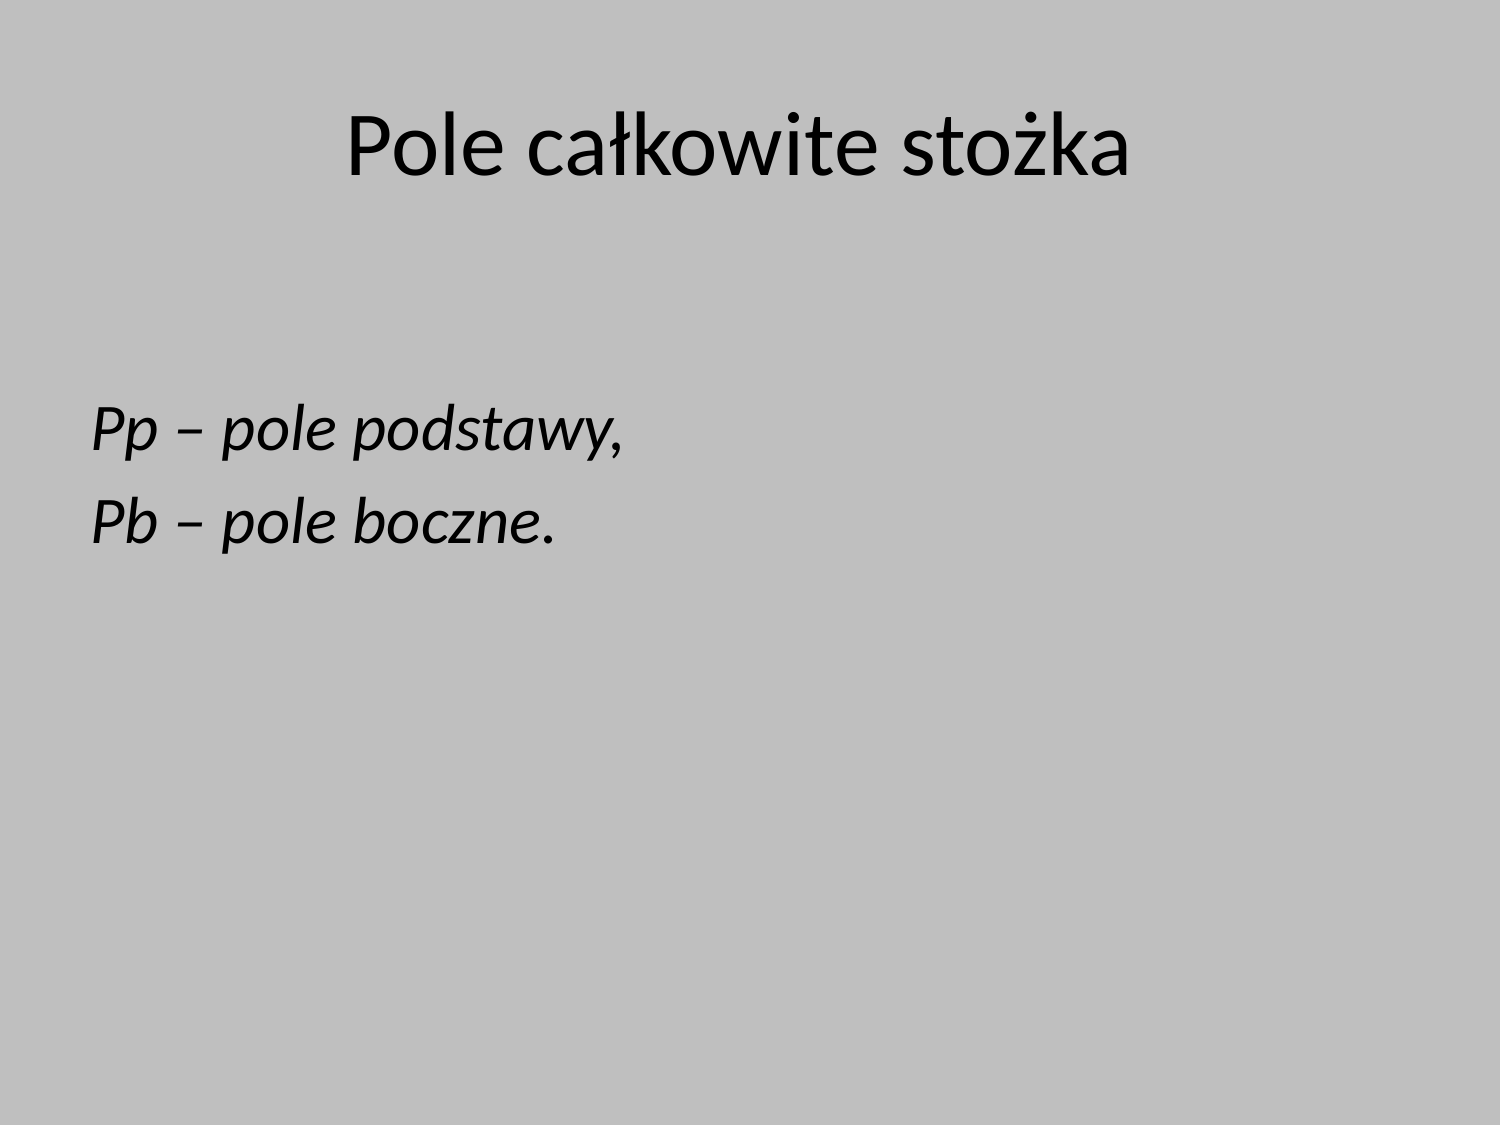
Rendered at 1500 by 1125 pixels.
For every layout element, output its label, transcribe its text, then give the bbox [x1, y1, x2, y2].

title Pole całkowite stożka [75, 45, 1425, 233]
